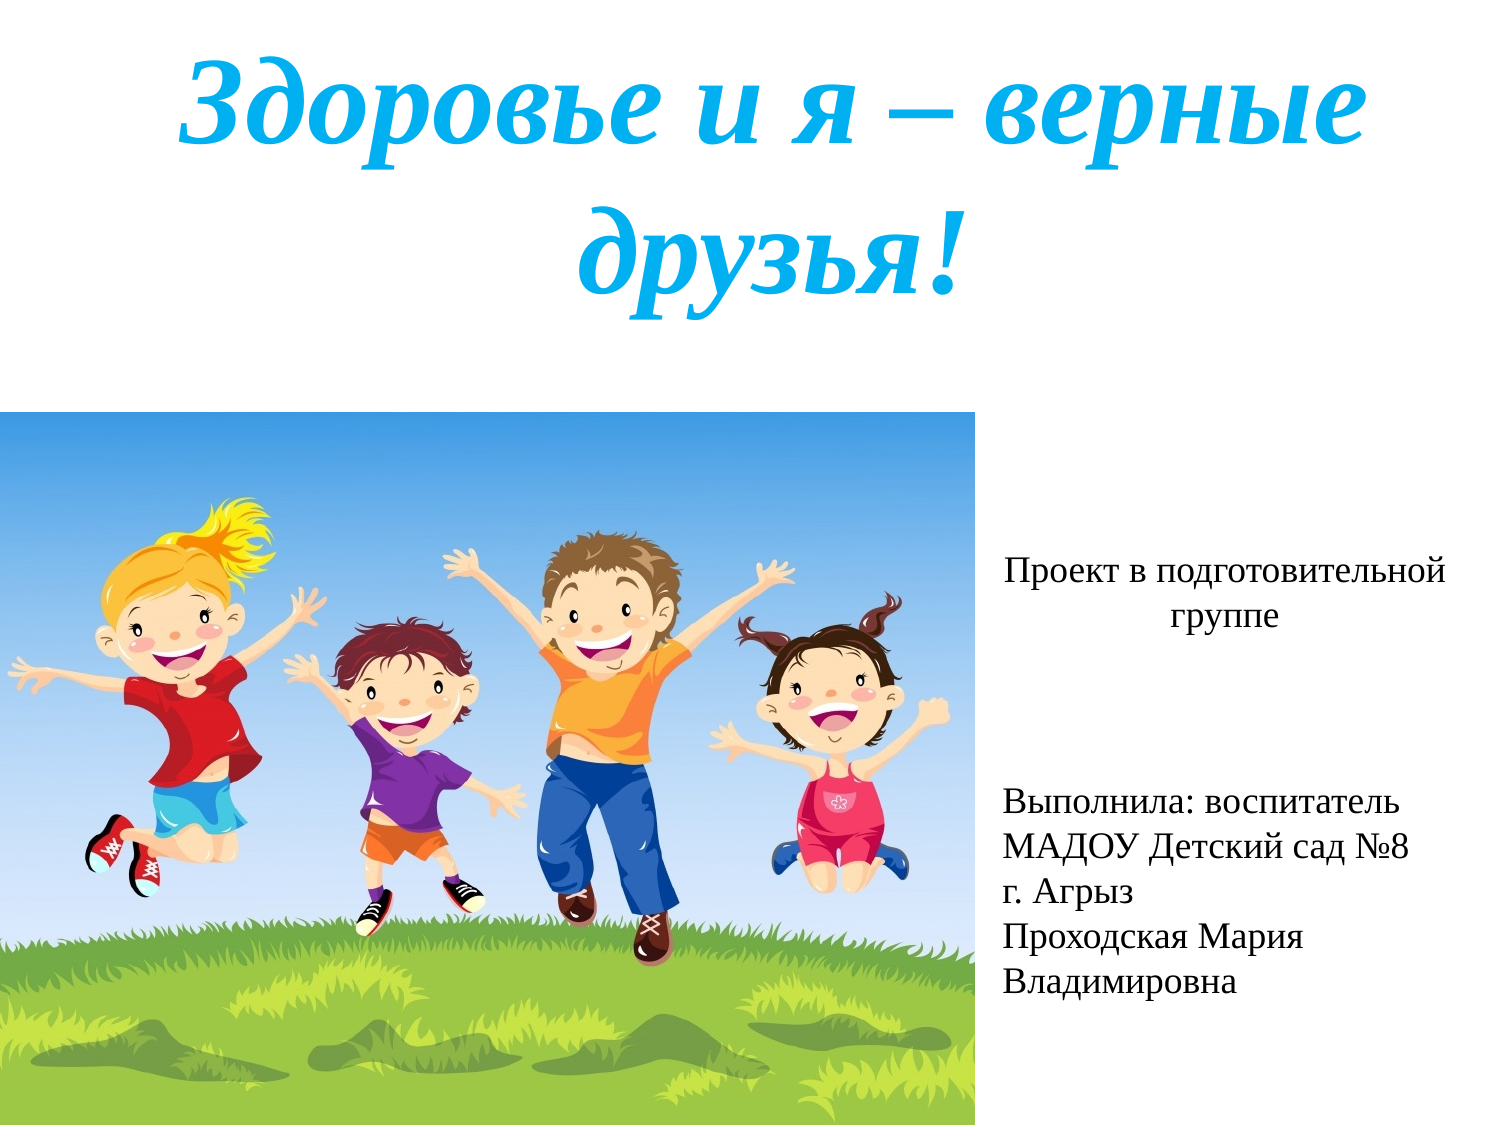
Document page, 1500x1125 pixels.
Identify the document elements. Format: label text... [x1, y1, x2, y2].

text_box Проект в подготовительной группе [979, 537, 1475, 643]
title Здоровье и я – верные друзья! [137, 50, 1413, 288]
picture [0, 412, 976, 1125]
text_box Выполнила: воспитатель МАДОУ Детский сад №8 г. Агрыз Проходская Мария Владимировна [987, 768, 1463, 1009]
